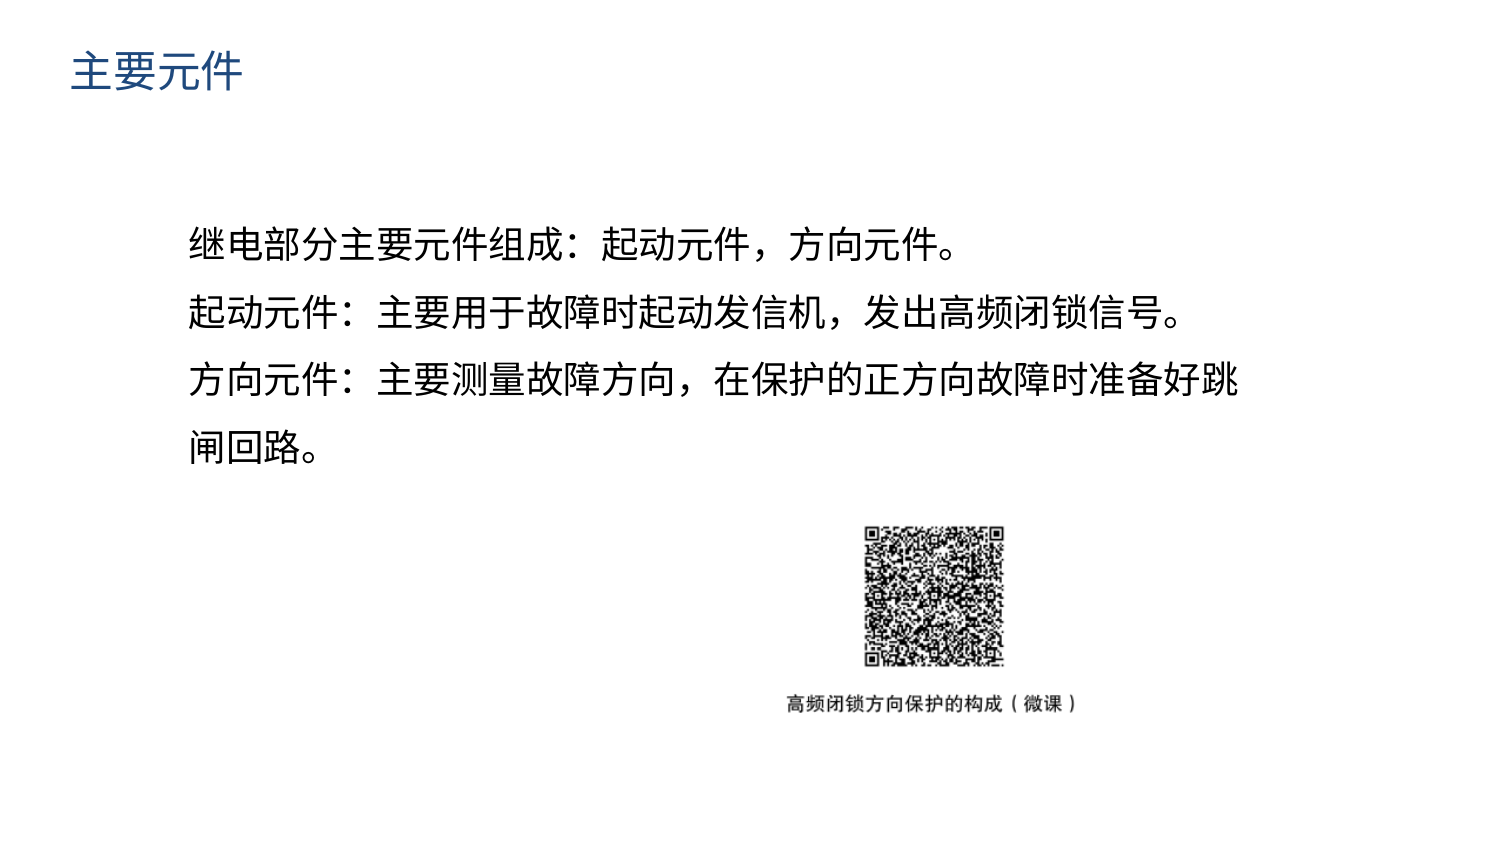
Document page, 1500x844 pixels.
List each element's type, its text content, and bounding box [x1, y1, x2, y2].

text_box 继电部分主要元件组成：起动元件，方向元件。 起动元件：主要用于故障时起动发信机，发出高频闭锁信号。 方向元件：主要测量故障方向，在保护的正方向故障时准备好跳闸回路。 [174, 191, 1276, 477]
text_box 主要元件 [54, 36, 715, 108]
picture [767, 491, 1091, 727]
